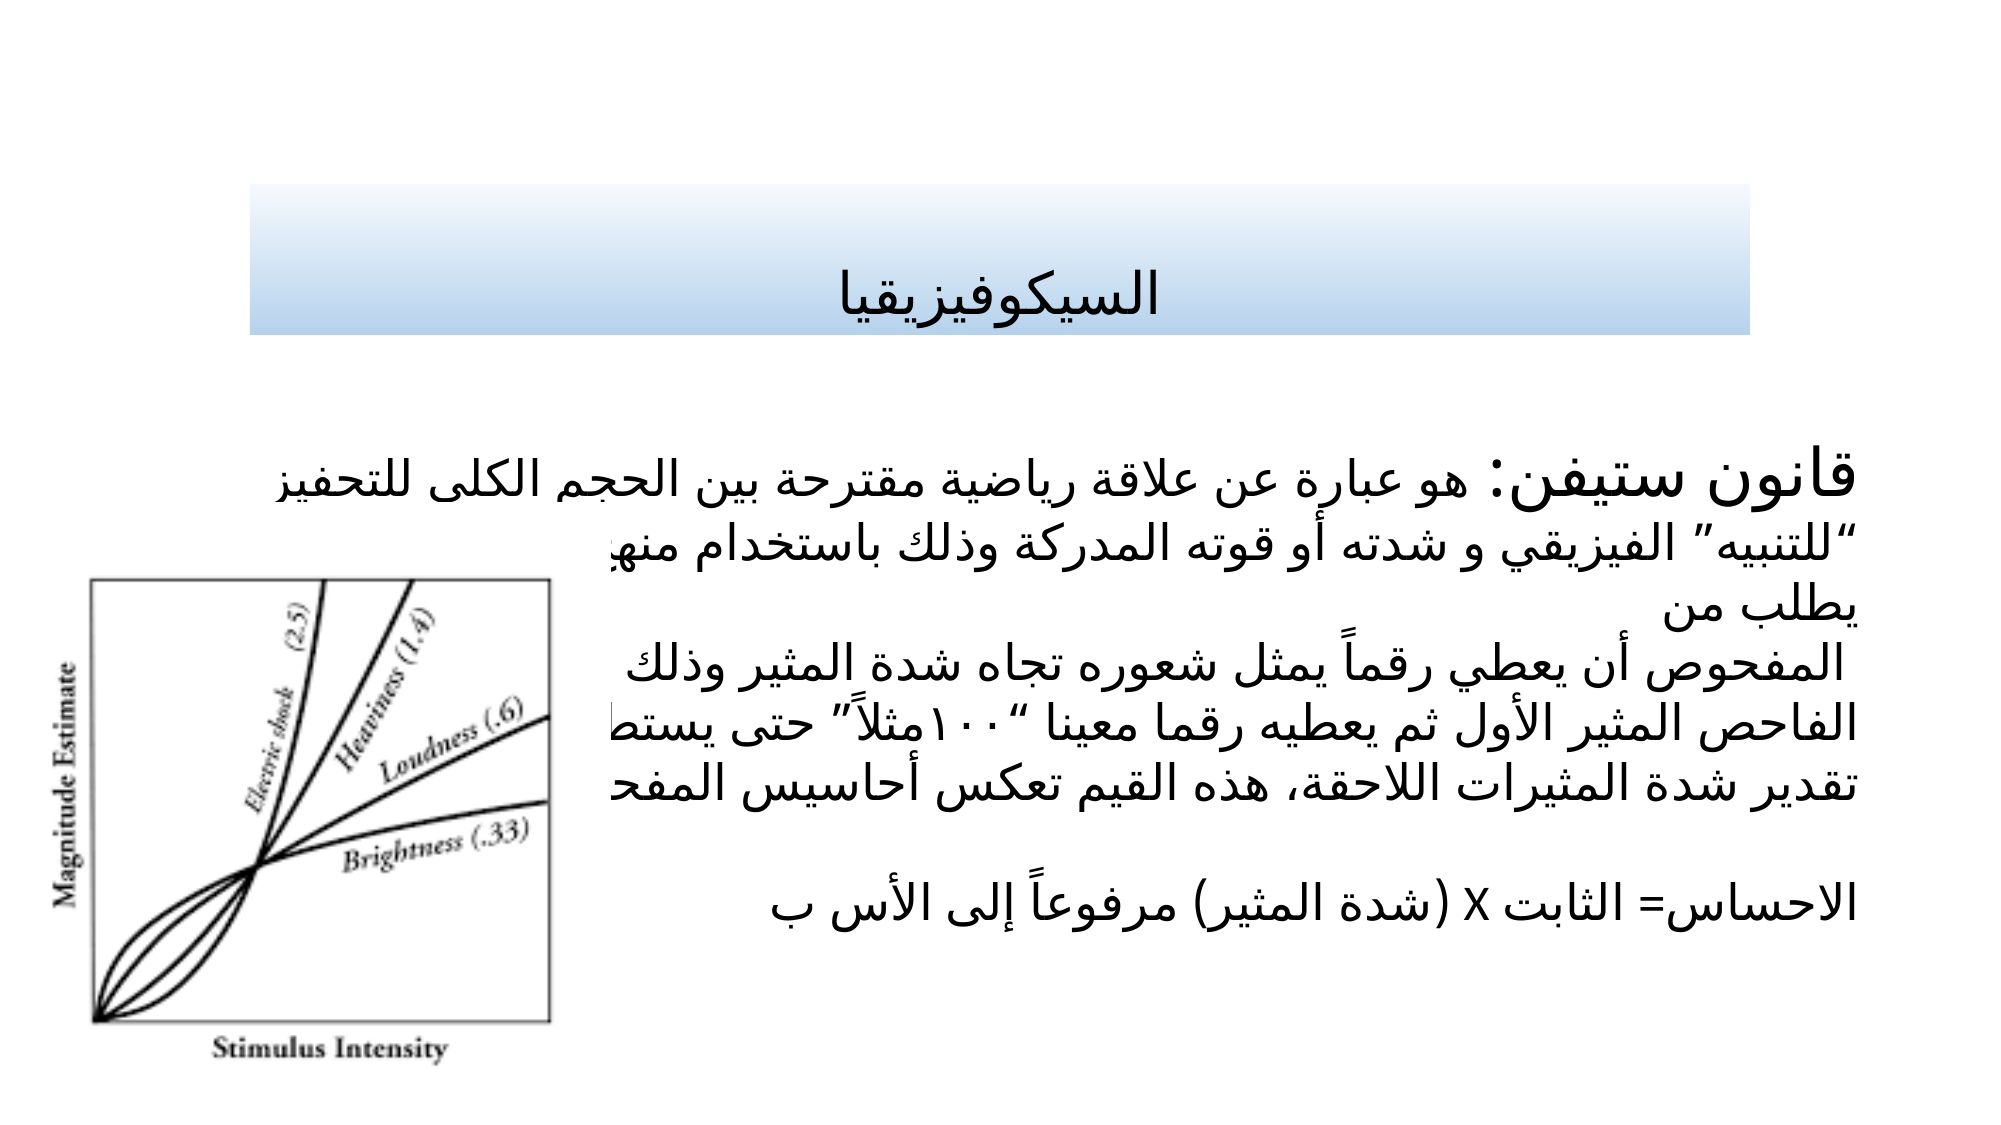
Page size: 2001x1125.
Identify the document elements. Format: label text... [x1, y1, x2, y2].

title السيكوفيزيقيا [249, 184, 1750, 335]
picture [0, 502, 611, 1125]
subtitle قانون ستيفن: هو عبارة عن علاقة رياضية مقترحة بين الحجم الكلي للتحفيز “للتنبيه” الفيزيقي و شدته أو قوته المدركة وذلك باستخدام منهج تقدير الحجم، أي أن يطلب من المفحوص أن يعطي رقماً يمثل شعوره تجاه شدة المثير وذلك بعد أن يعرض الفاحص المثير الأول ثم يعطيه رقما معينا “١٠٠مثلاً” حتى يستطيع المفحوص تقدير شدة المثيرات اللاحقة، هذه القيم تعكس أحاسيس المفحوص بشكل مباشر. الاحساس= الثابت X (شدة المثير) مرفوعاً إلى الأس ب [117, 422, 1875, 1076]
